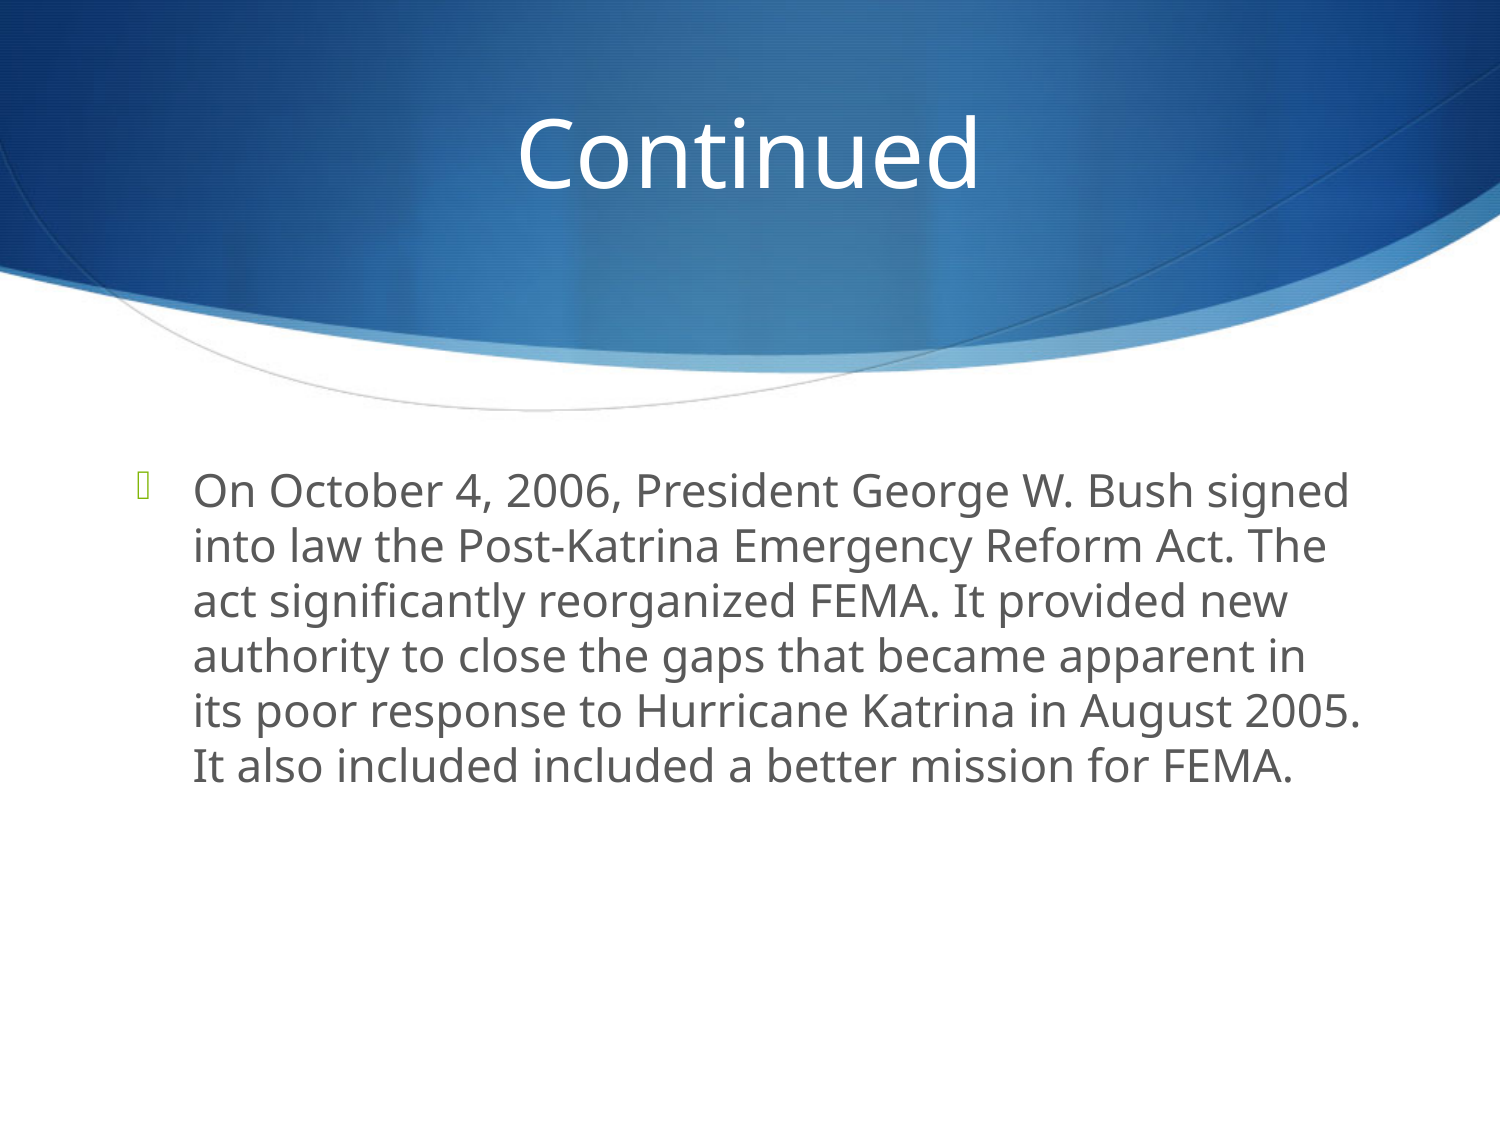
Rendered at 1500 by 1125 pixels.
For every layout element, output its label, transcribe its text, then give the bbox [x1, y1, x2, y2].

title Continued [75, 56, 1425, 245]
picture [0, 0, 1500, 1125]
list On October 4, 2006, President George W. Bush signed into law the Post-Katrina Emergency Reform Act. The act significantly reorganized FEMA. It provided new authority to close the gaps that became apparent in its poor response to Hurricane Katrina in August 2005. It also included included a better mission for FEMA. [121, 454, 1379, 991]
